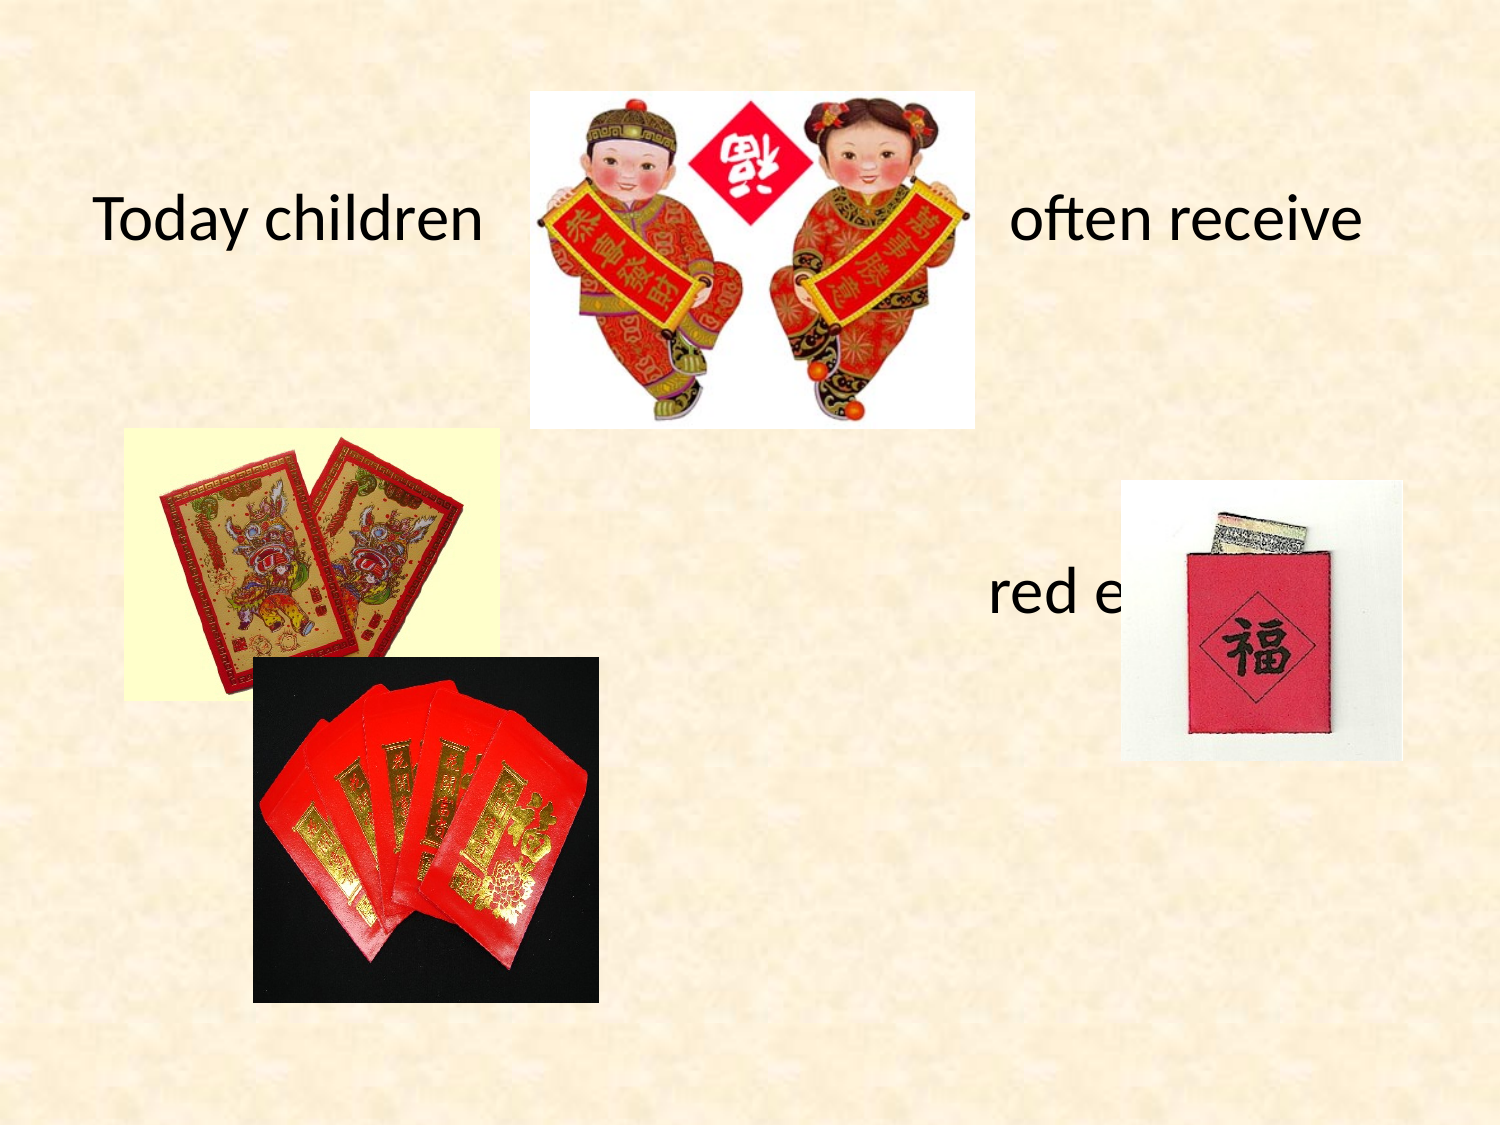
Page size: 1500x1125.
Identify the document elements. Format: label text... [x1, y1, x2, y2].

list Today children often receive red envelopes with [77, 166, 1428, 909]
picture [0, 0, 1500, 1125]
